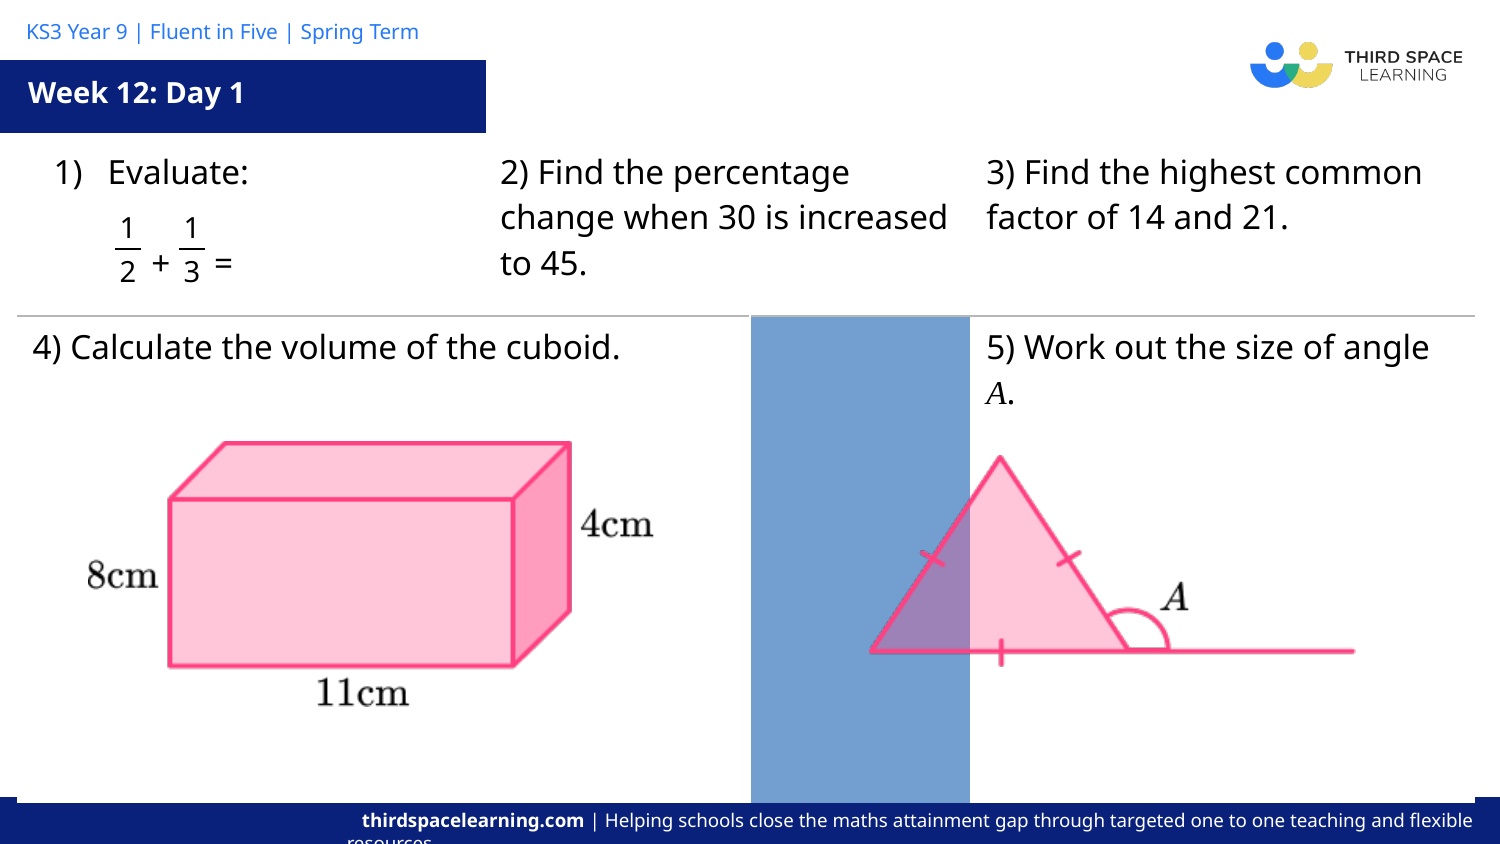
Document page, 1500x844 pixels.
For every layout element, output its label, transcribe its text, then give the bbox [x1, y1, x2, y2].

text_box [178, 209, 206, 289]
table_cell 5) Work out the size of angle A. [972, 317, 1474, 802]
table_header 2) Find the percentage change when 30 is increased to 45. [486, 142, 970, 315]
picture [88, 440, 655, 707]
table_header Evaluate: + = [19, 142, 484, 315]
table_header 3) Find the highest common factor of 14 and 21. [972, 142, 1474, 315]
picture [869, 455, 1356, 693]
picture [1250, 33, 1465, 99]
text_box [114, 209, 142, 289]
text_box Week 12: Day 1 [13, 59, 383, 125]
table_cell 4) Calculate the volume of the cuboid. [19, 317, 749, 802]
